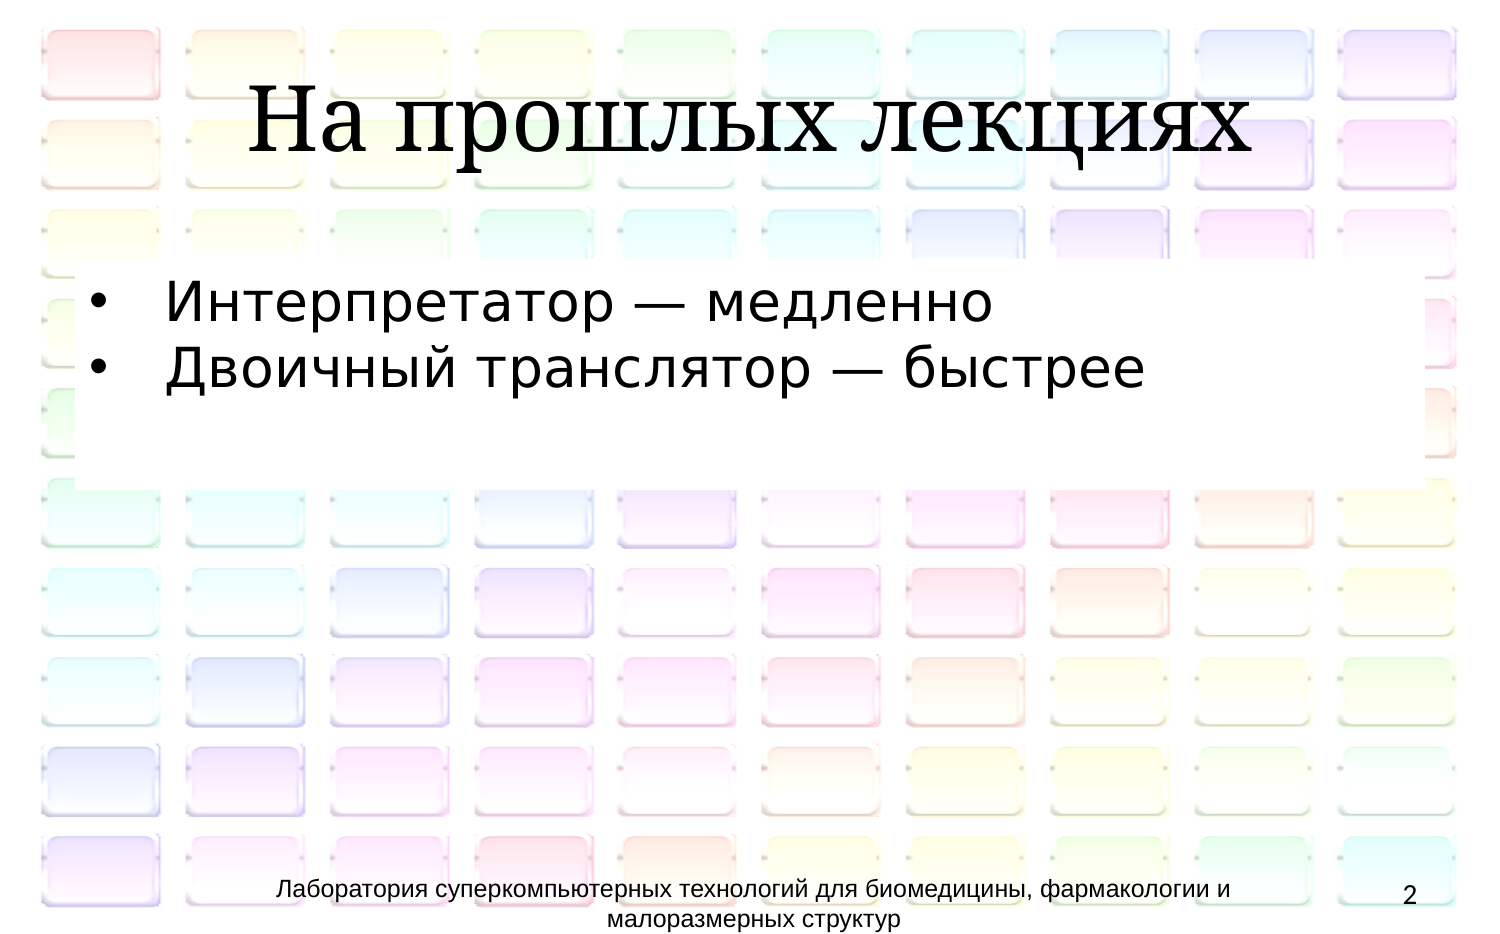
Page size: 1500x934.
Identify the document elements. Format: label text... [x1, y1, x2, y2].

text_box 2 [1387, 868, 1473, 918]
picture [0, 0, 1500, 934]
text_box На прошлых лекциях [74, 37, 1425, 193]
text_box Лаборатория суперкомпьютерных технологий для биомедицины, фармакологии и малоразмерных структур [171, 864, 1338, 915]
text_box Интерпретатор — медленно Двоичный транслятор — быстрее [73, 257, 1427, 492]
